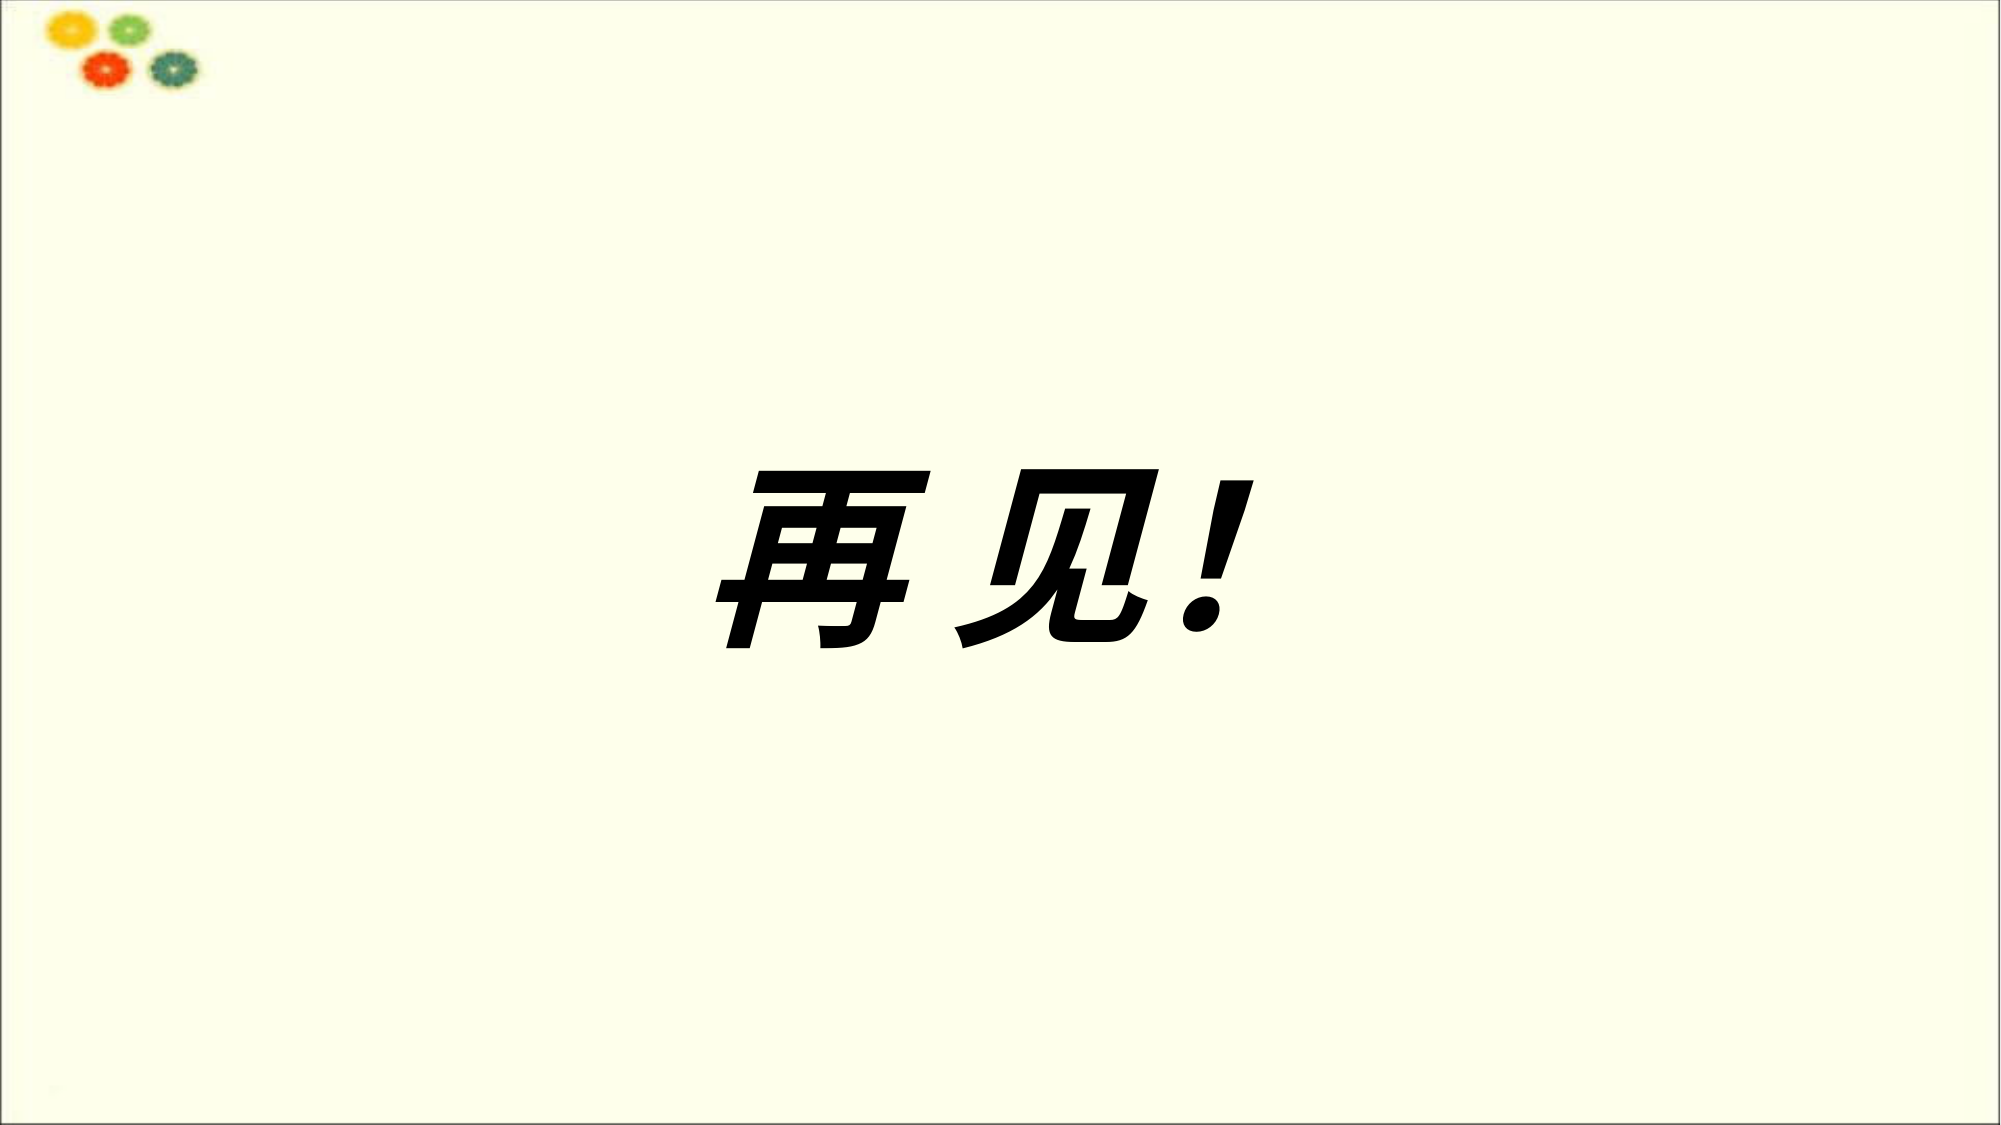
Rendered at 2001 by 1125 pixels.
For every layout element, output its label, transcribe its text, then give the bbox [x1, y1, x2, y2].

title 再 见！ [350, 456, 1701, 644]
picture [0, 0, 2001, 1125]
